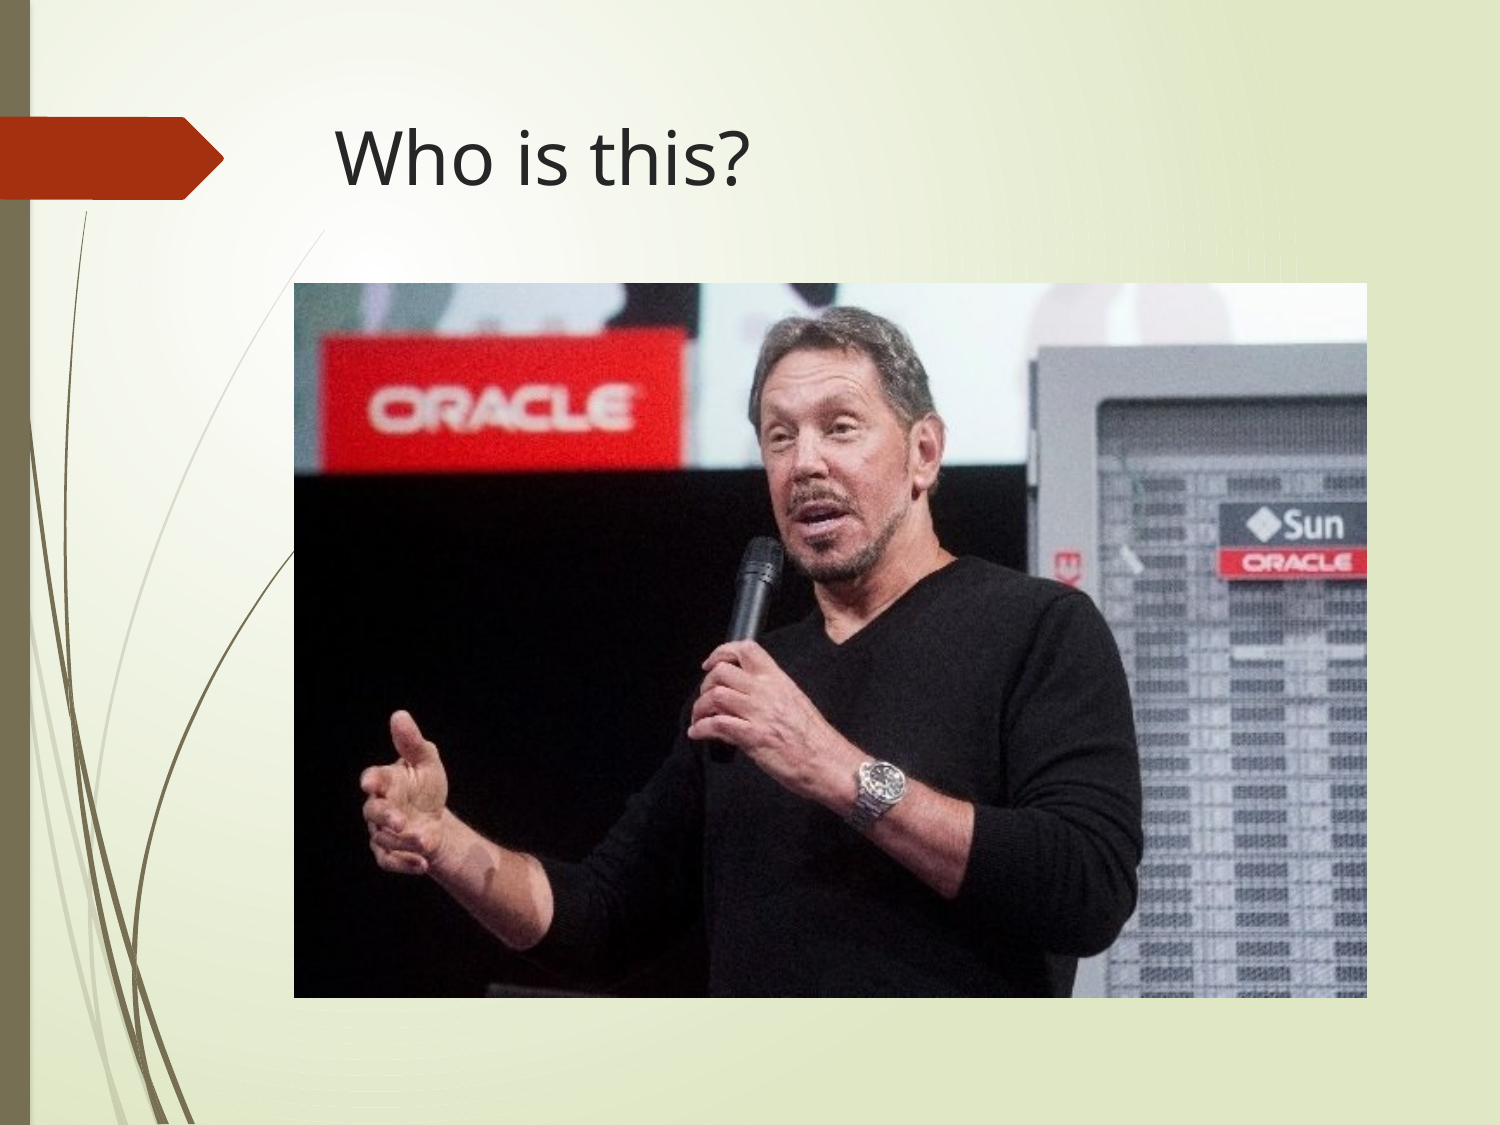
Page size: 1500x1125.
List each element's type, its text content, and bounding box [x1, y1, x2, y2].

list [294, 283, 1367, 998]
title Who is this? [319, 102, 1400, 313]
